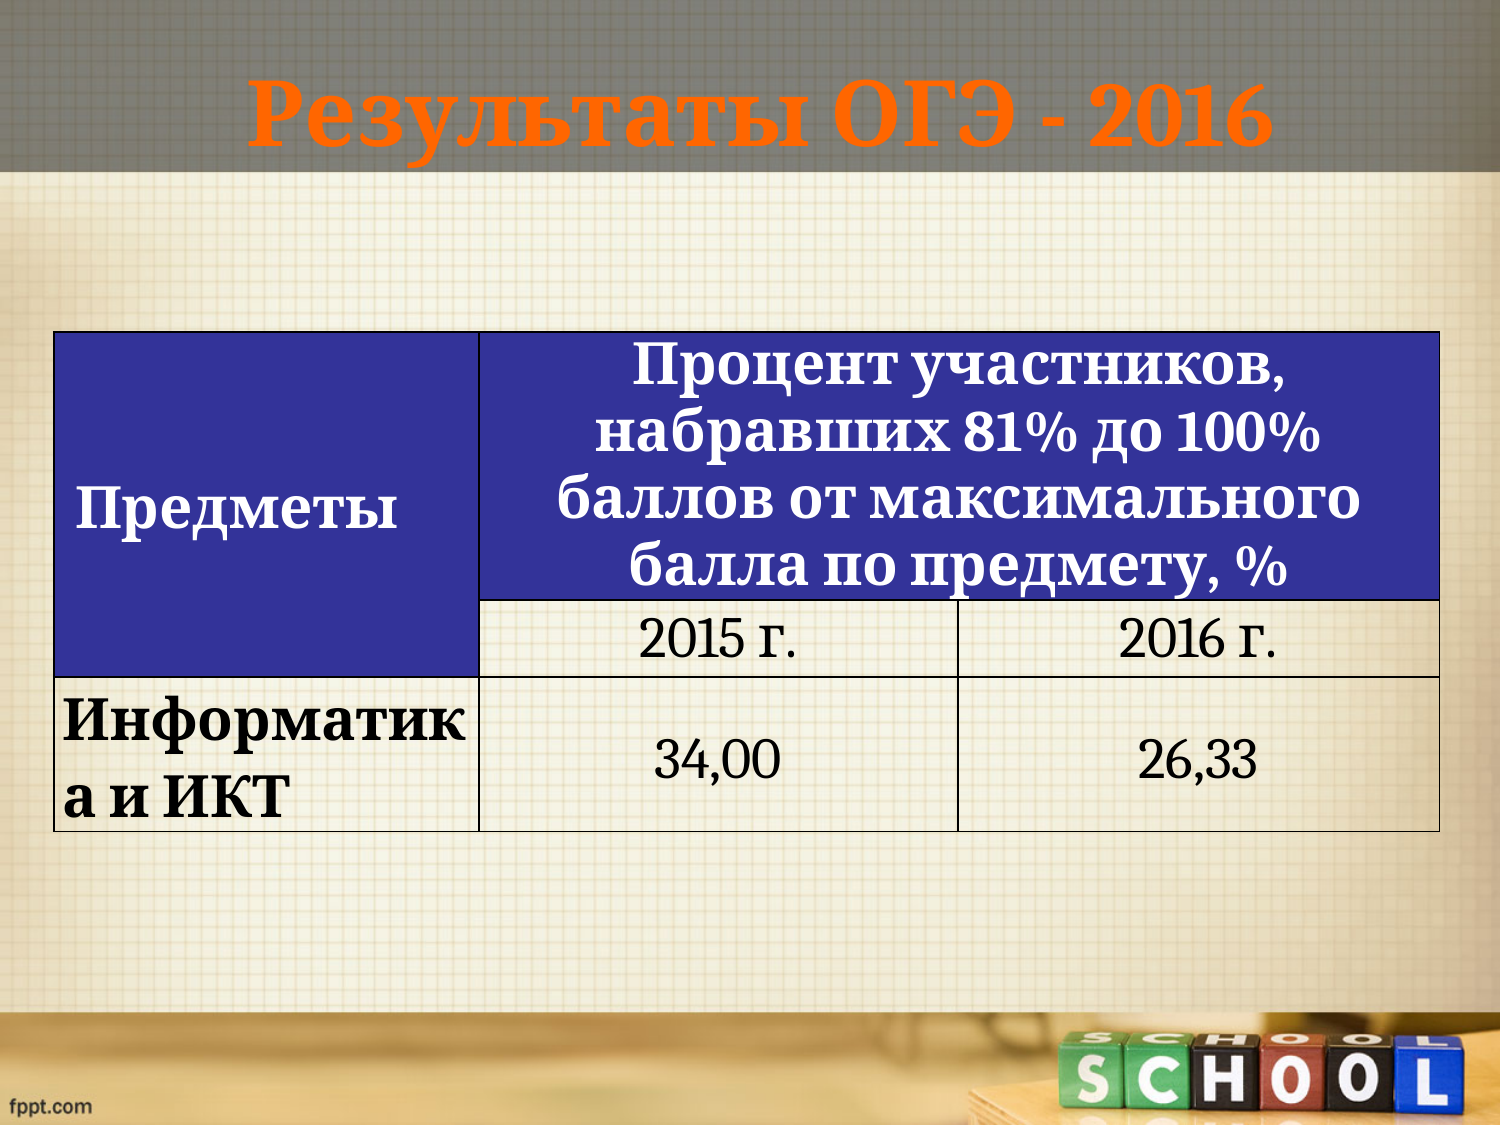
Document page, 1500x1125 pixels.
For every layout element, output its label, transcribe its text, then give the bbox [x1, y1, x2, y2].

table_cell 26,33 [959, 678, 1439, 831]
table_cell 2016 г. [959, 601, 1439, 676]
table_cell Информатика и ИКТ [55, 678, 478, 831]
table_cell 2015 г. [480, 601, 957, 676]
table_cell 34,00 [480, 678, 957, 831]
table_header Предметы [55, 333, 478, 676]
title Результаты ОГЭ - 2016 [85, 15, 1437, 204]
picture [0, 0, 1500, 1125]
table_header Процент участников, набравших 81% до 100% баллов от максимального балла по предмету, % [480, 333, 1439, 599]
